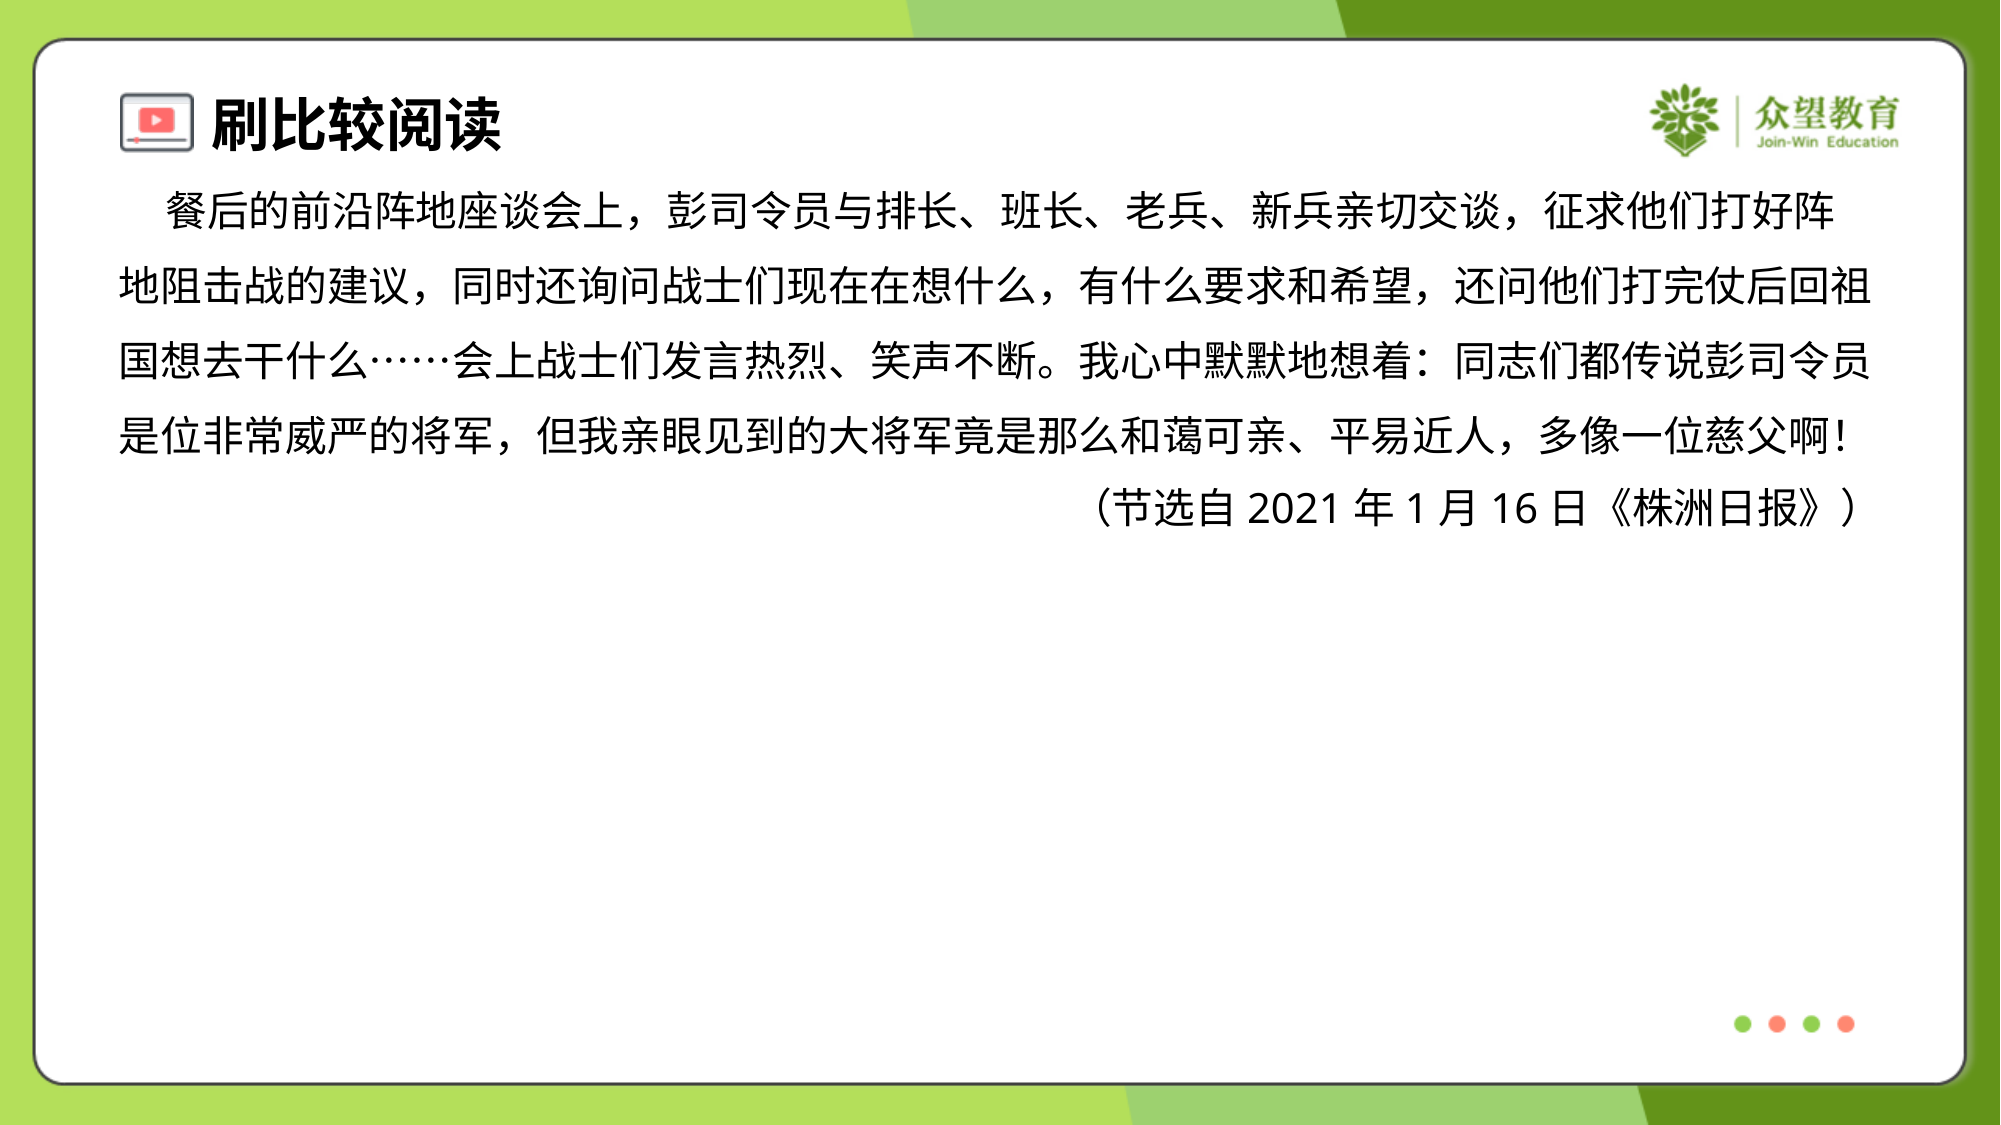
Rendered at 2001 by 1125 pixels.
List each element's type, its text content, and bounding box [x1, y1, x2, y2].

picture [0, 0, 2000, 1125]
text_box 餐后的前沿阵地座谈会上，彭司令员与排长、班长、老兵、新兵亲切交谈，征求他们打好阵 地阻击战的建议，同时还询问战士们现在在想什么，有什么要求和希望，还问他们打完仗后回祖 国想去干什么……会上战士们发言热烈、笑声不断。我心中默默地想着：同志们都传说彭司令员 是位非常威严的将军，但我亲眼见到的大将军竟是那么和蔼可亲、平易近人，多像一位慈父啊！ （节选自2021年1月16日《株洲日报》） [118, 159, 1883, 525]
